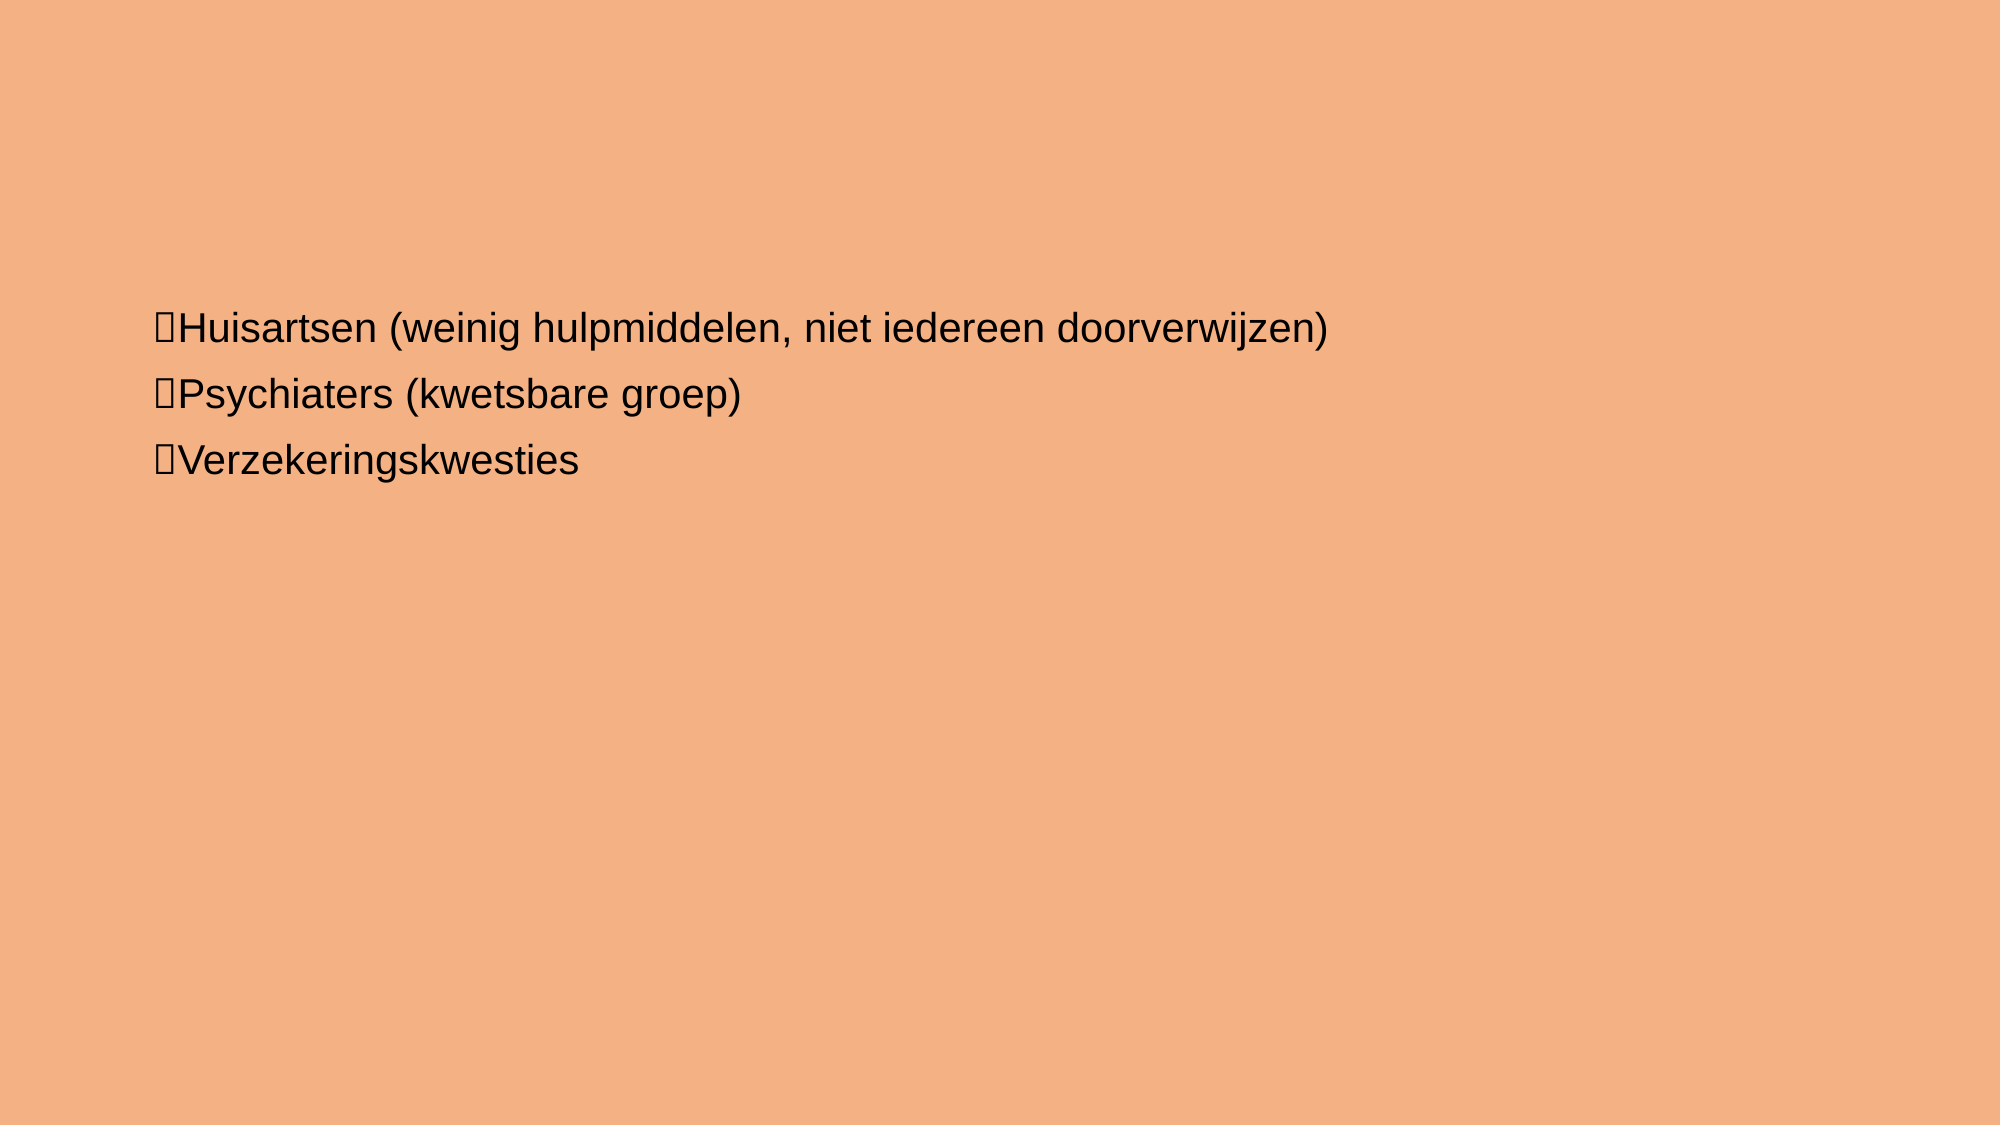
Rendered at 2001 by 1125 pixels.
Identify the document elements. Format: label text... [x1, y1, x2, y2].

list Huisartsen (weinig hulpmiddelen, niet iedereen doorverwijzen) Psychiaters (kwetsbare groep) Verzekeringskwesties [137, 299, 1863, 1014]
